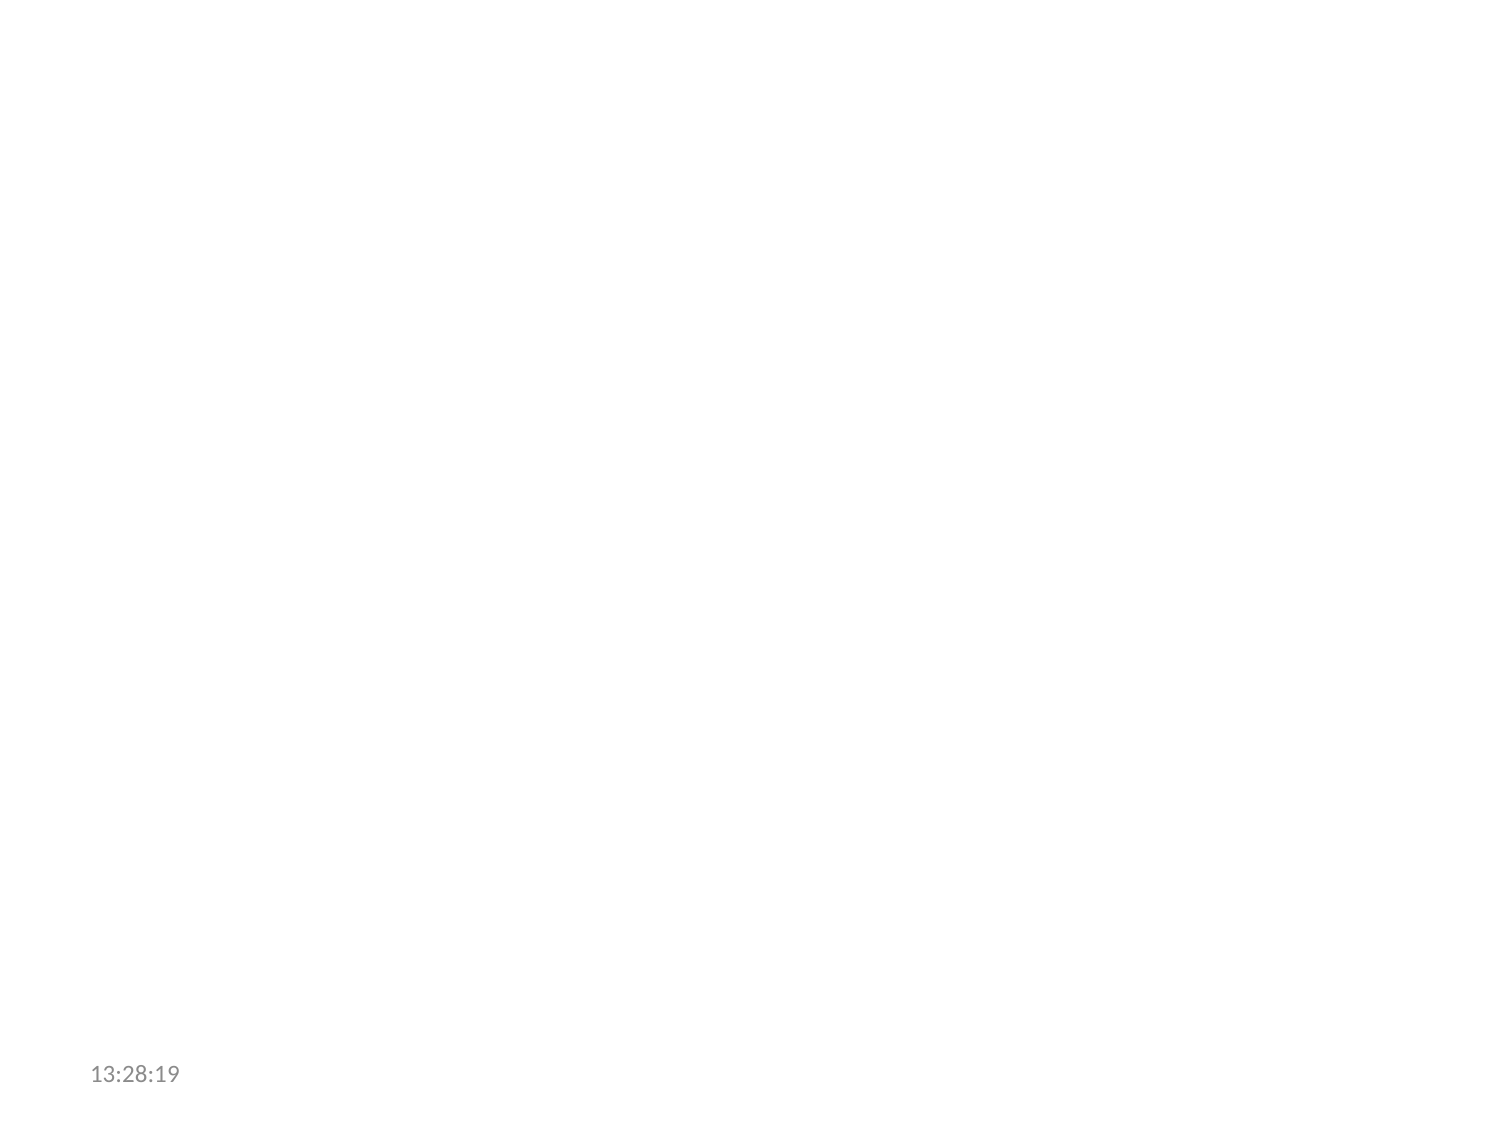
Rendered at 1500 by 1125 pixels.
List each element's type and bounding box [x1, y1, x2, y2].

slide_number [75, 1042, 425, 1103]
